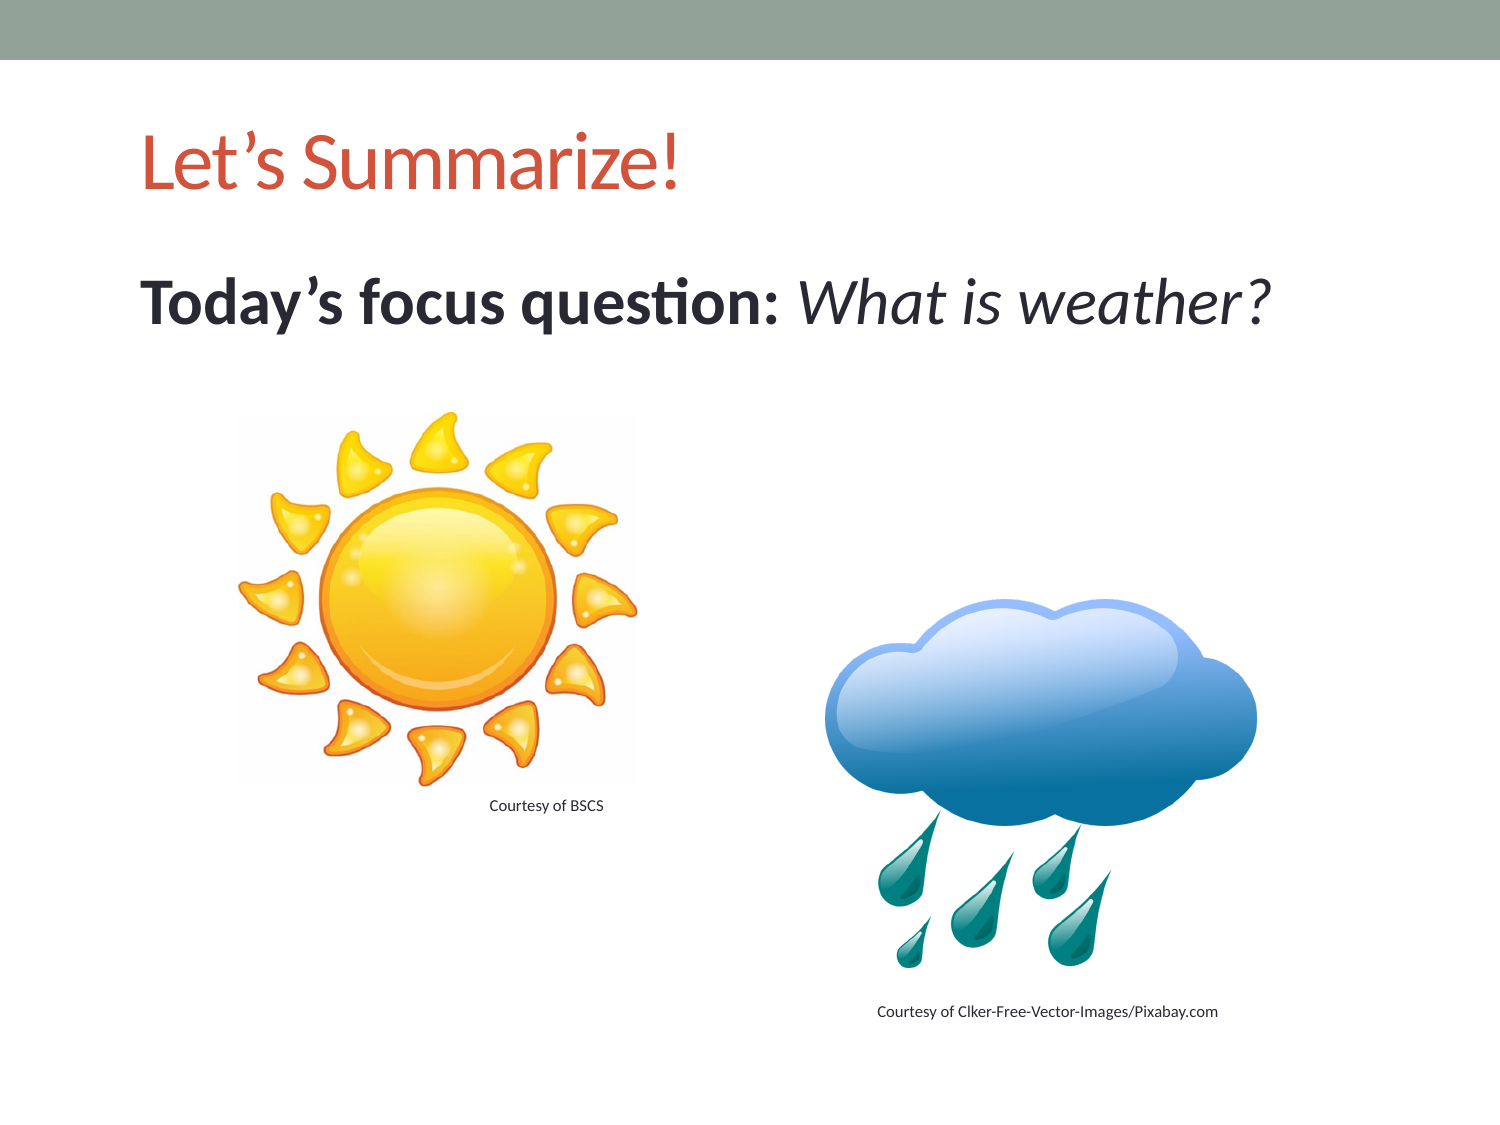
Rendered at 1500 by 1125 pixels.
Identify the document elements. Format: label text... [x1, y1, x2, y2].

picture [237, 412, 638, 788]
title Let’s Summarize! [125, 75, 1425, 238]
list Today’s focus question: What is weather? [125, 249, 1425, 1025]
picture [824, 599, 1257, 968]
text_box Courtesy of Clker-Free-Vector-Images/Pixabay.com [862, 993, 1288, 1028]
text_box Courtesy of BSCS [474, 795, 625, 823]
